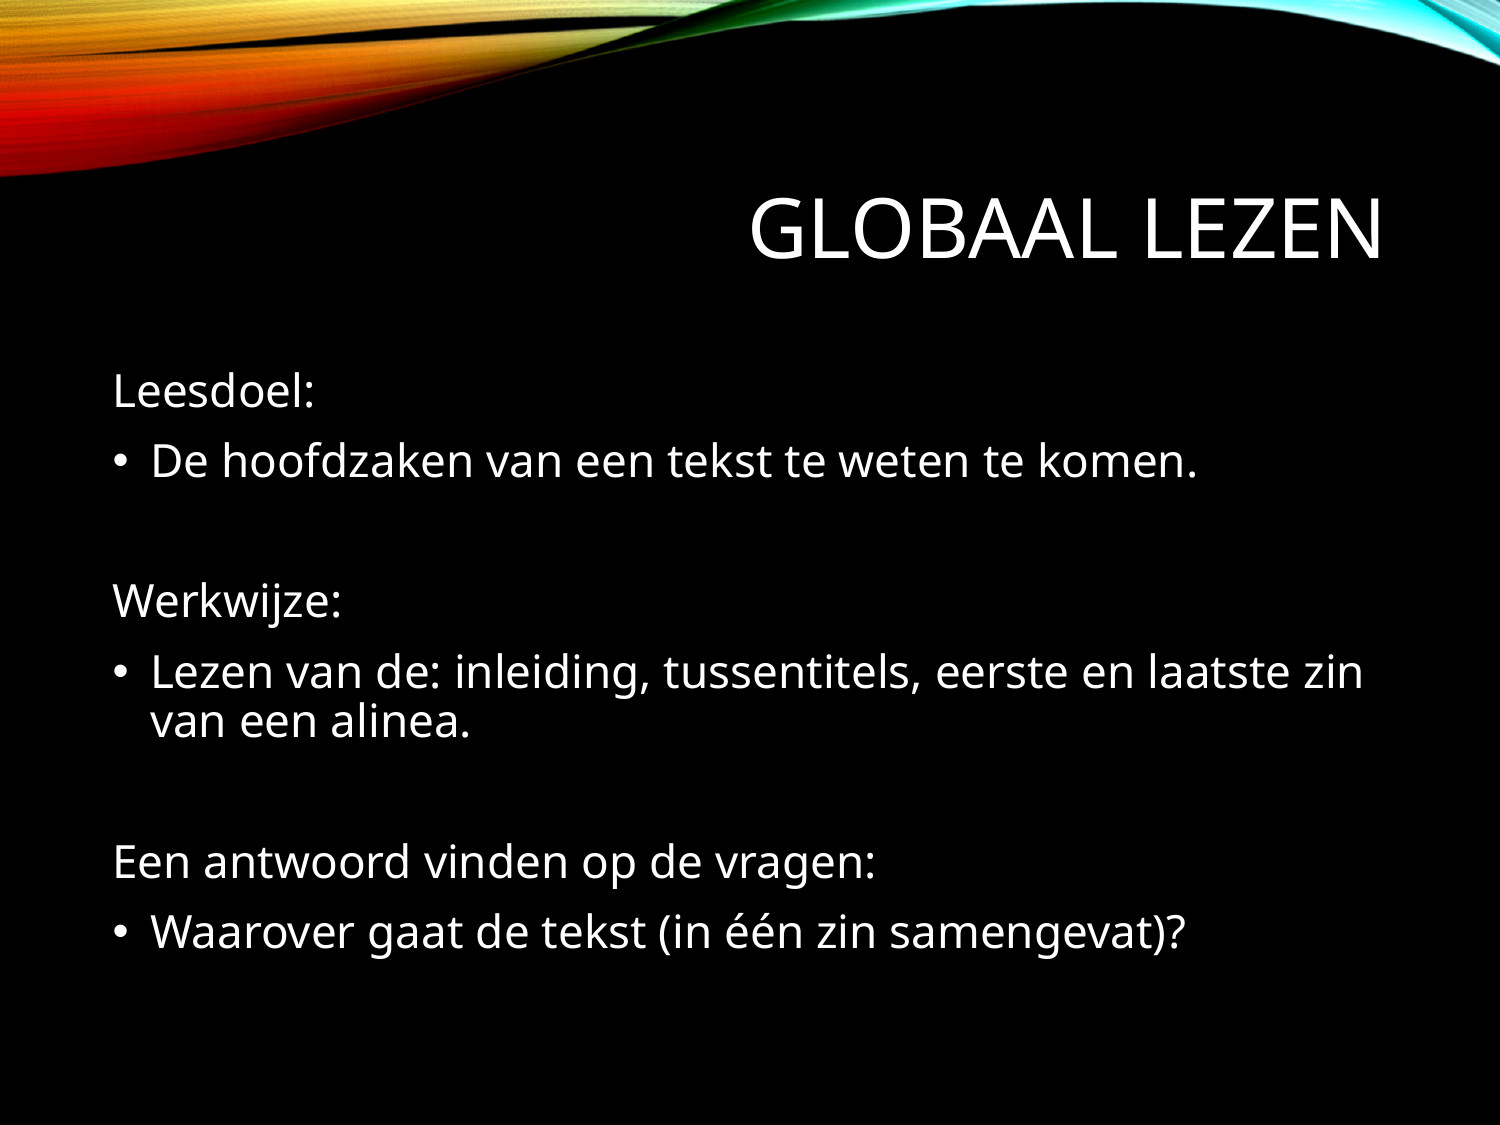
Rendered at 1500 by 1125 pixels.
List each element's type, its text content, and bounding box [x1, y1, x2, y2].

title Globaal lezen [356, 125, 1403, 338]
list Leesdoel: De hoofdzaken van een tekst te weten te komen. Werkwijze: Lezen van de: inleiding, tussentitels, eerste en laatste zin van een alinea. Een antwoord vinden op de vragen: Waarover gaat de tekst (in één zin samengevat)? [97, 360, 1403, 1028]
picture [0, 0, 1500, 178]
